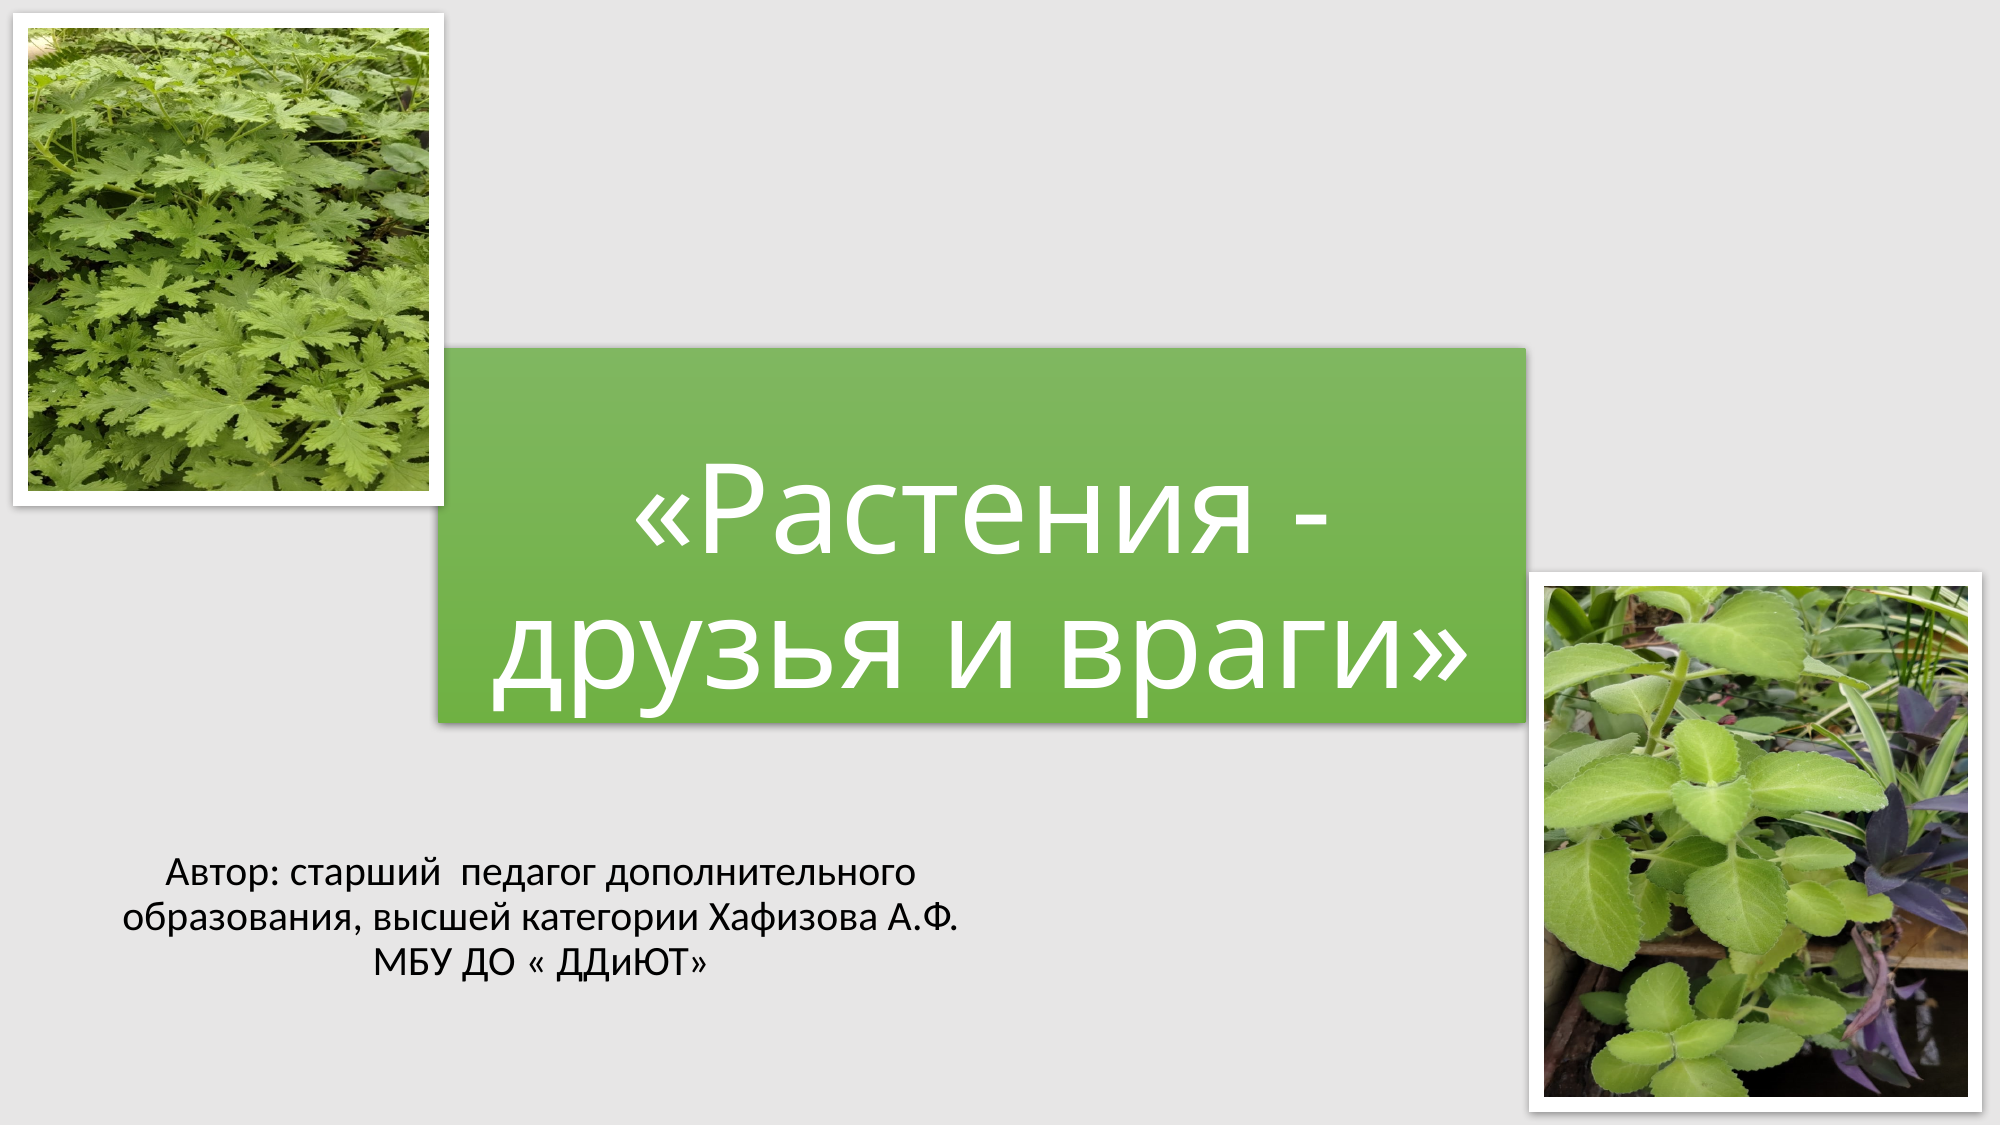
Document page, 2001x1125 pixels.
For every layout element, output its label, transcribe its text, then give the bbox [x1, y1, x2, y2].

picture [27, 27, 430, 492]
picture [1543, 586, 1968, 1098]
title «Растения - друзья и враги» [438, 348, 1526, 723]
subtitle Автор: старший педагог дополнительного образования, высшей категории Хафизова А.Ф. МБУ ДО « ДДиЮТ» [71, 842, 1011, 1064]
